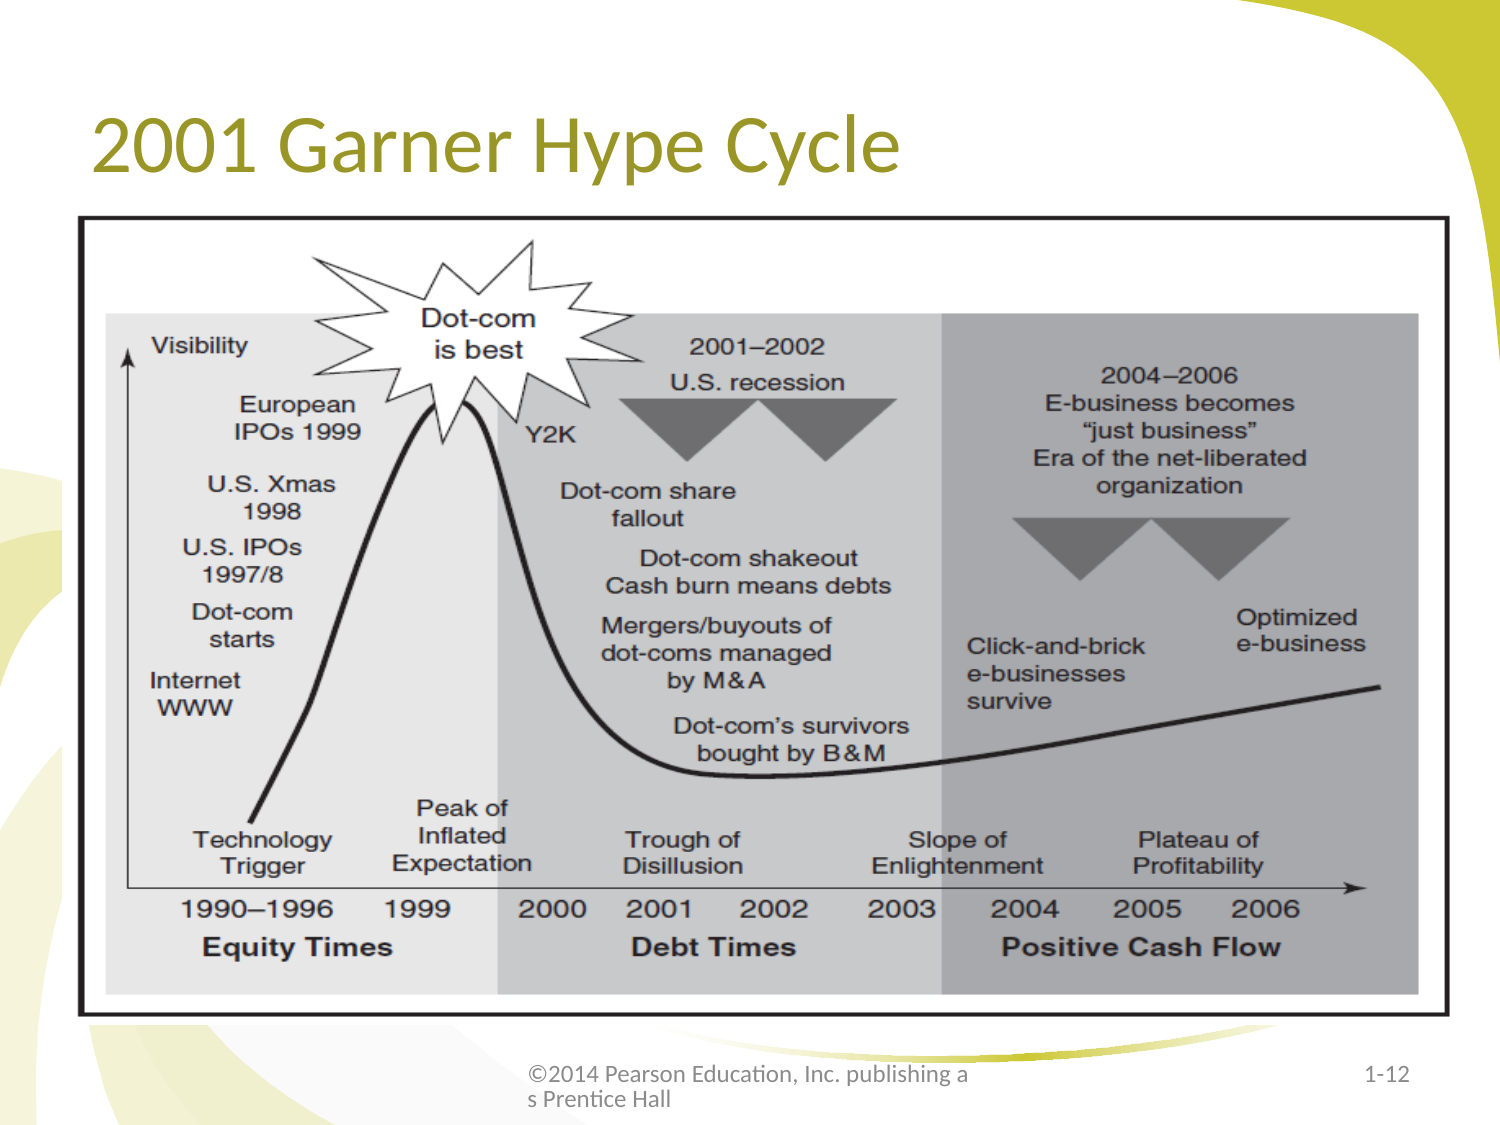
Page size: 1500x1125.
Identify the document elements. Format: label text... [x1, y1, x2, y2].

title 2001 Garner Hype Cycle [75, 45, 1425, 210]
slide_number 1-12 [1074, 1042, 1425, 1103]
footer ©2014 Pearson Education, Inc. publishing as Prentice Hall [512, 1042, 988, 1103]
picture [62, 212, 1463, 1026]
